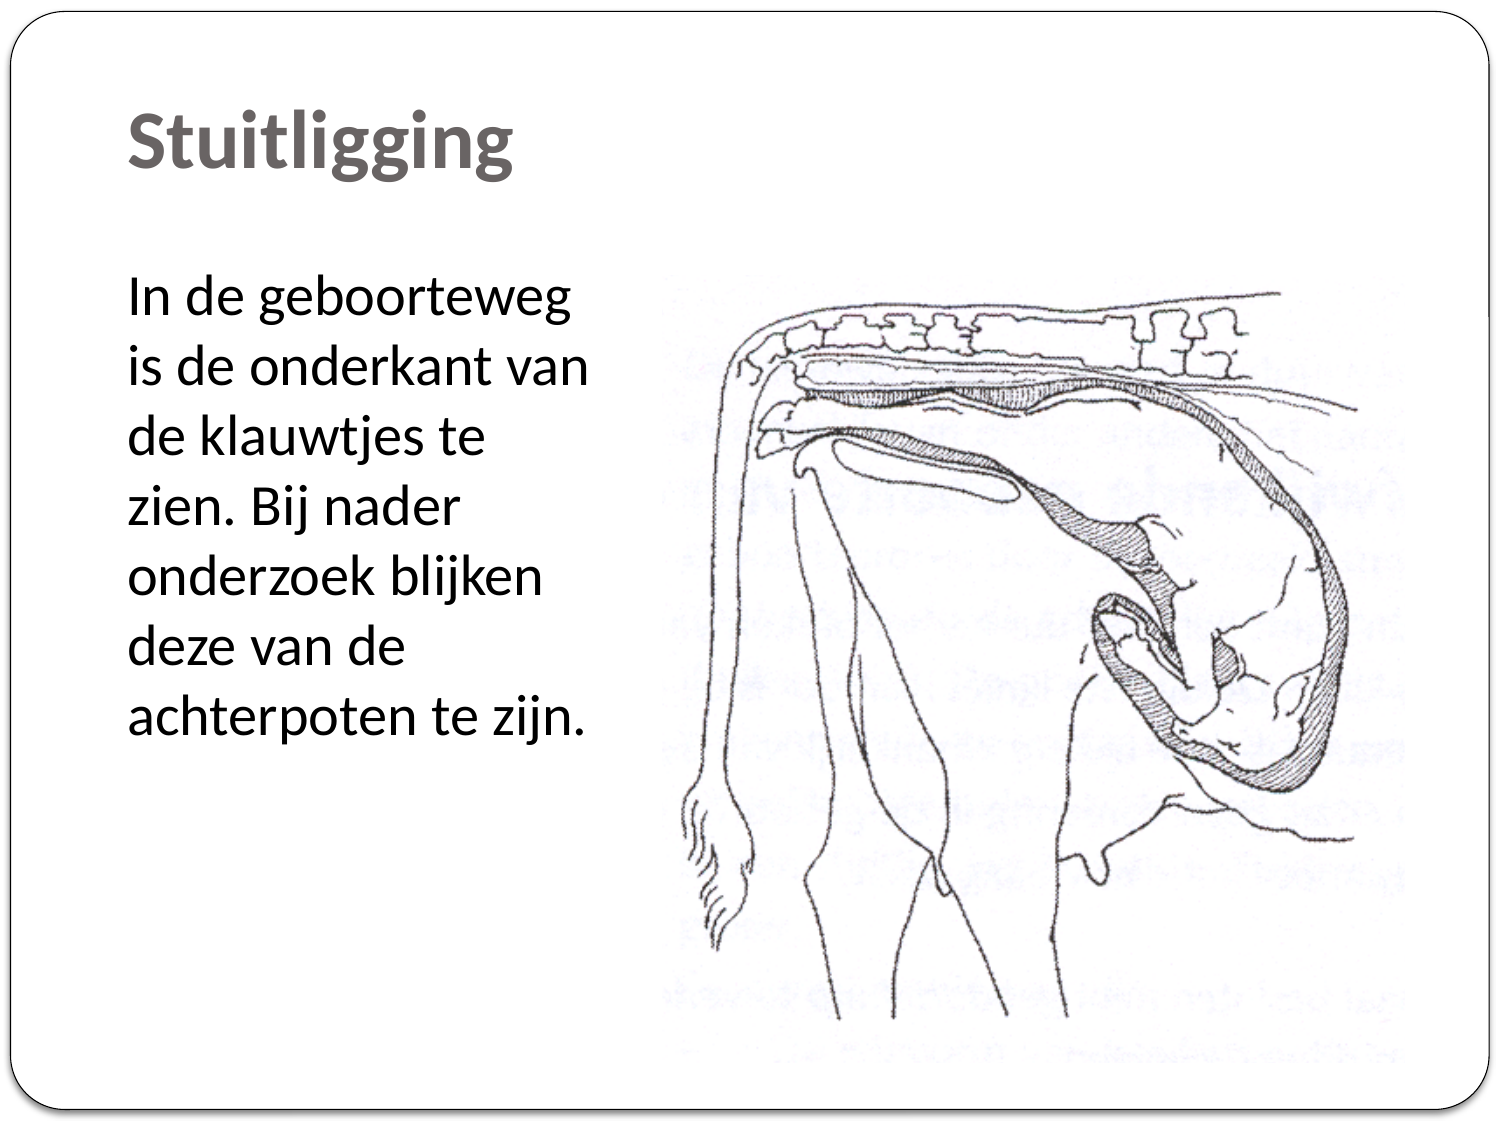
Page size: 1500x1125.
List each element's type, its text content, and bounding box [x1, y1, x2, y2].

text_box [662, 274, 1405, 1063]
title Stuitligging [112, 62, 1388, 200]
list In de geboorteweg is de onderkant van de klauwtjes te zien. Bij nader onderzoek blijken deze van de achterpoten te zijn. [112, 249, 625, 1063]
